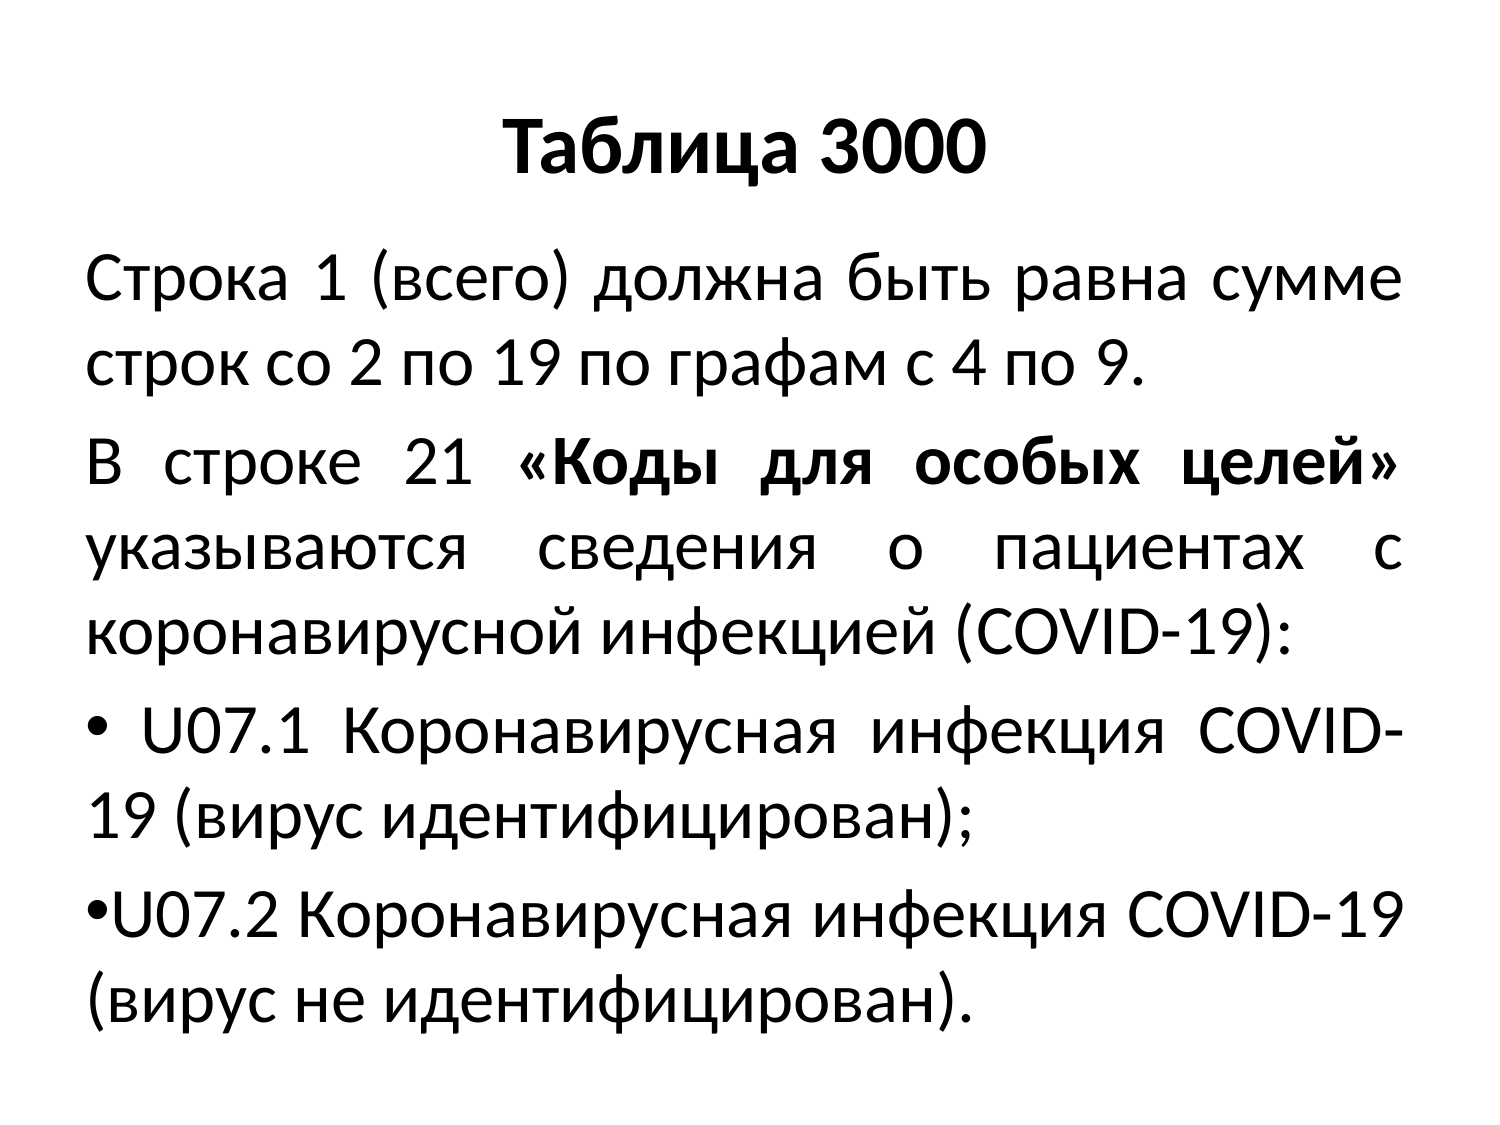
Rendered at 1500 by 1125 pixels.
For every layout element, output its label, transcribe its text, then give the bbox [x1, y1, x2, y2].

list Строка 1 (всего) должна быть равна сумме строк со 2 по 19 по графам с 4 по 9. В строке 21 «Коды для особых целей» указываются сведения о пациентах с коронавирусной инфекцией (COVID-19): U07.1 Коронавирусная инфекция COVID-19 (вирус идентифицирован); U07.2 Коронавирусная инфекция COVID-19 (вирус не идентифицирован). [70, 222, 1421, 1047]
title Таблица 3000 [70, 46, 1421, 222]
